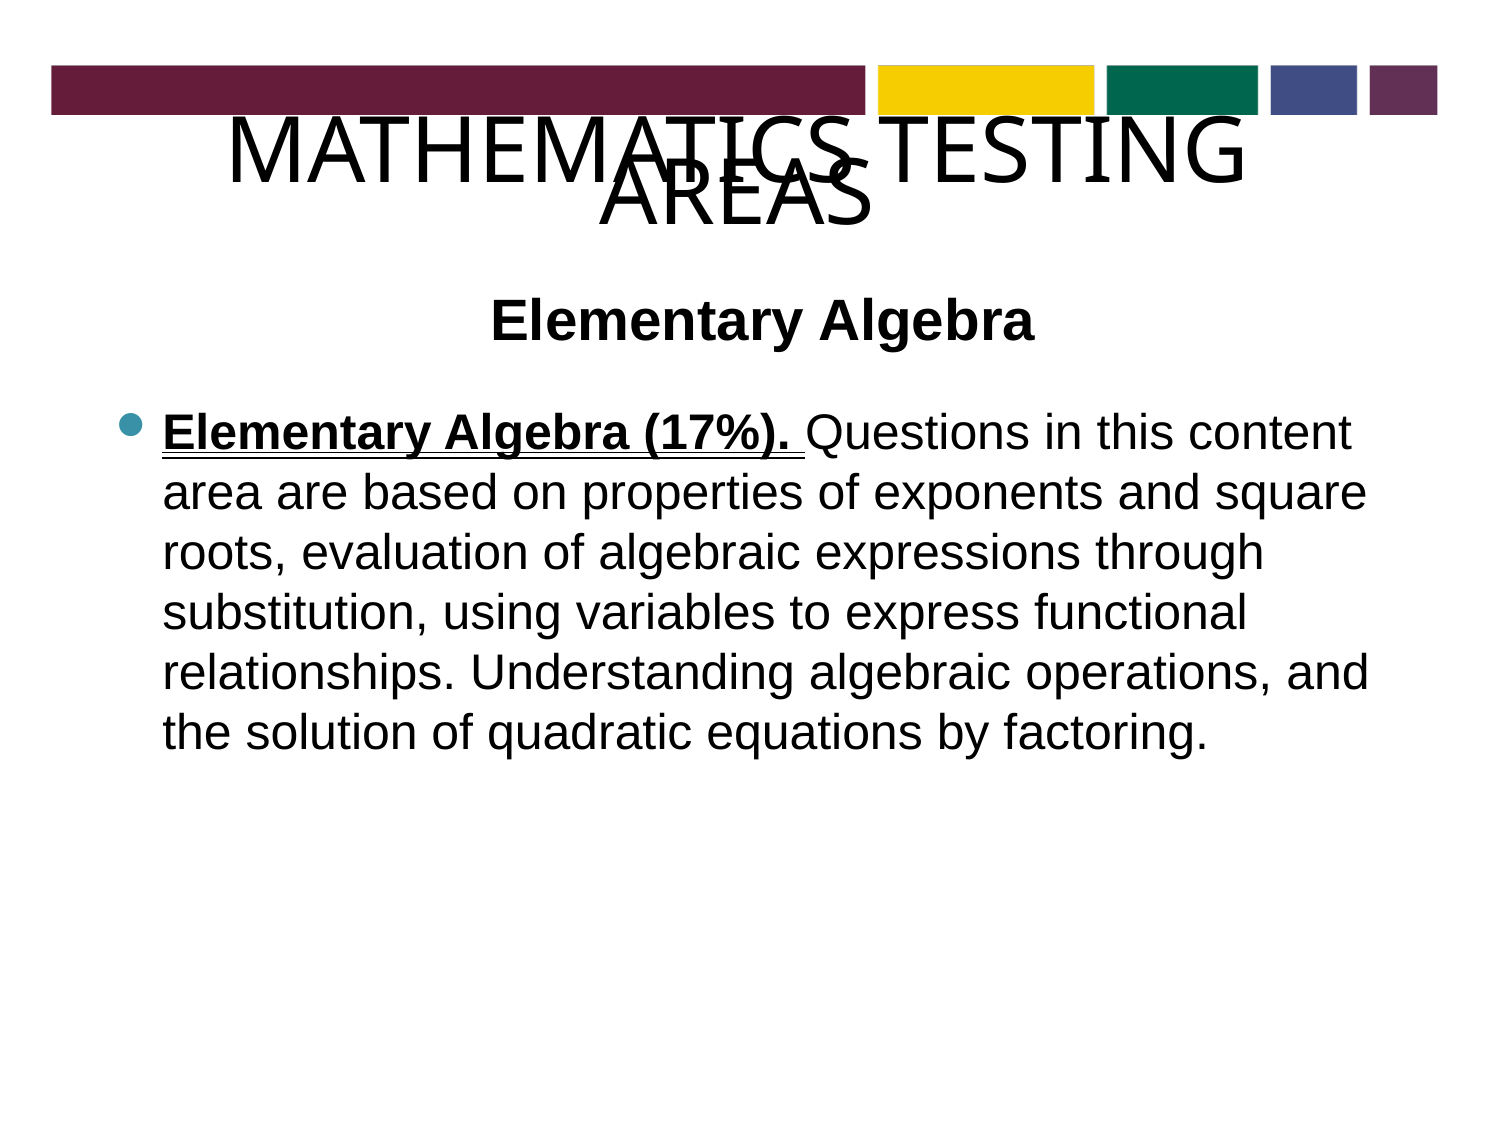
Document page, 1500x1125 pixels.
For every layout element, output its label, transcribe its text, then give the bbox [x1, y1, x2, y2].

list Elementary Algebra Elementary Algebra (17%). Questions in this content area are based on properties of exponents and square roots, evaluation of algebraic expressions through substitution, using variables to express functional relationships. Understanding algebraic operations, and the solution of quadratic equations by factoring. [87, 275, 1425, 1100]
title Mathematics Testing areas [75, 128, 1400, 250]
picture [37, 49, 1438, 116]
